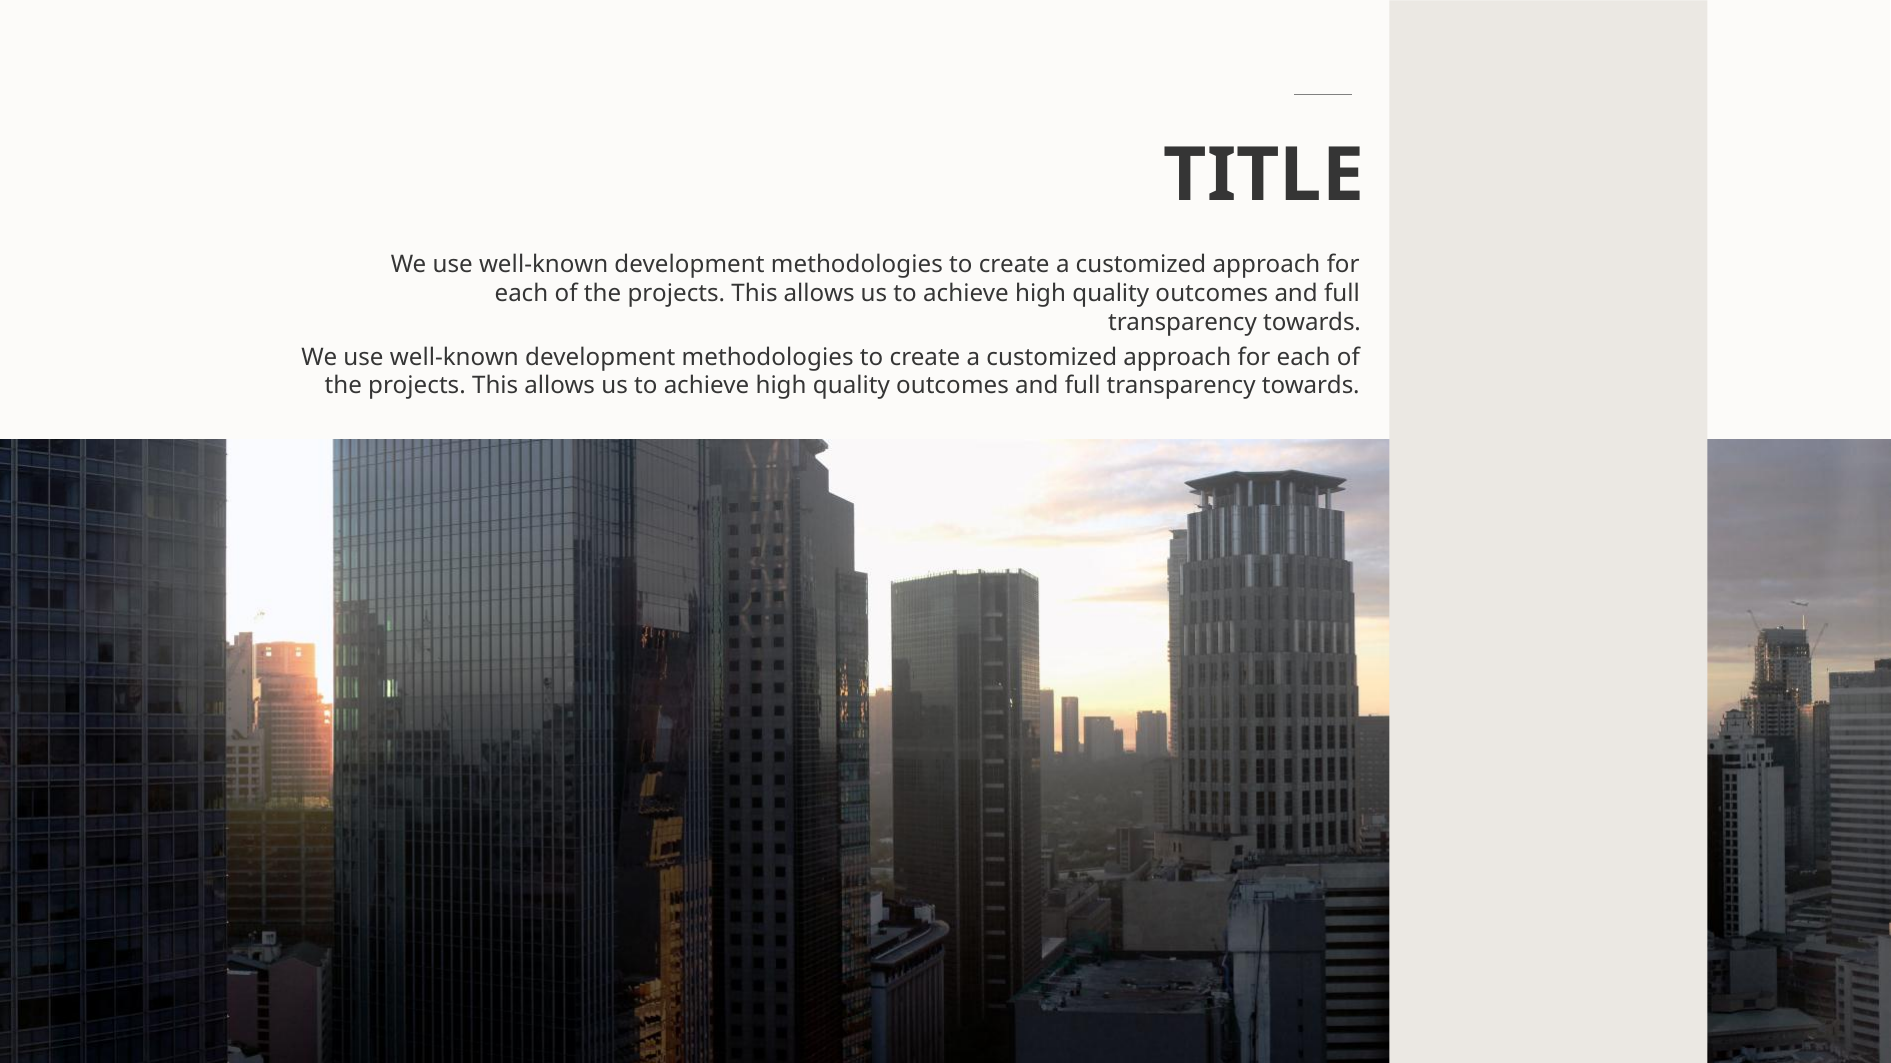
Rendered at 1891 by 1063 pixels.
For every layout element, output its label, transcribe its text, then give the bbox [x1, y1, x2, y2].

text_box We use well-known development methodologies to create a customized approach for each of the projects. This allows us to achieve high quality outcomes and full transparency towards. [341, 241, 1377, 333]
text_box We use well-known development methodologies to create a customized approach for each of the projects. This allows us to achieve high quality outcomes and full transparency towards. [273, 333, 1377, 407]
text_box [1710, 438, 1891, 1063]
text_box TITLE [551, 118, 1379, 223]
text_box [0, 438, 1387, 1063]
text_box [1387, 0, 1710, 1063]
